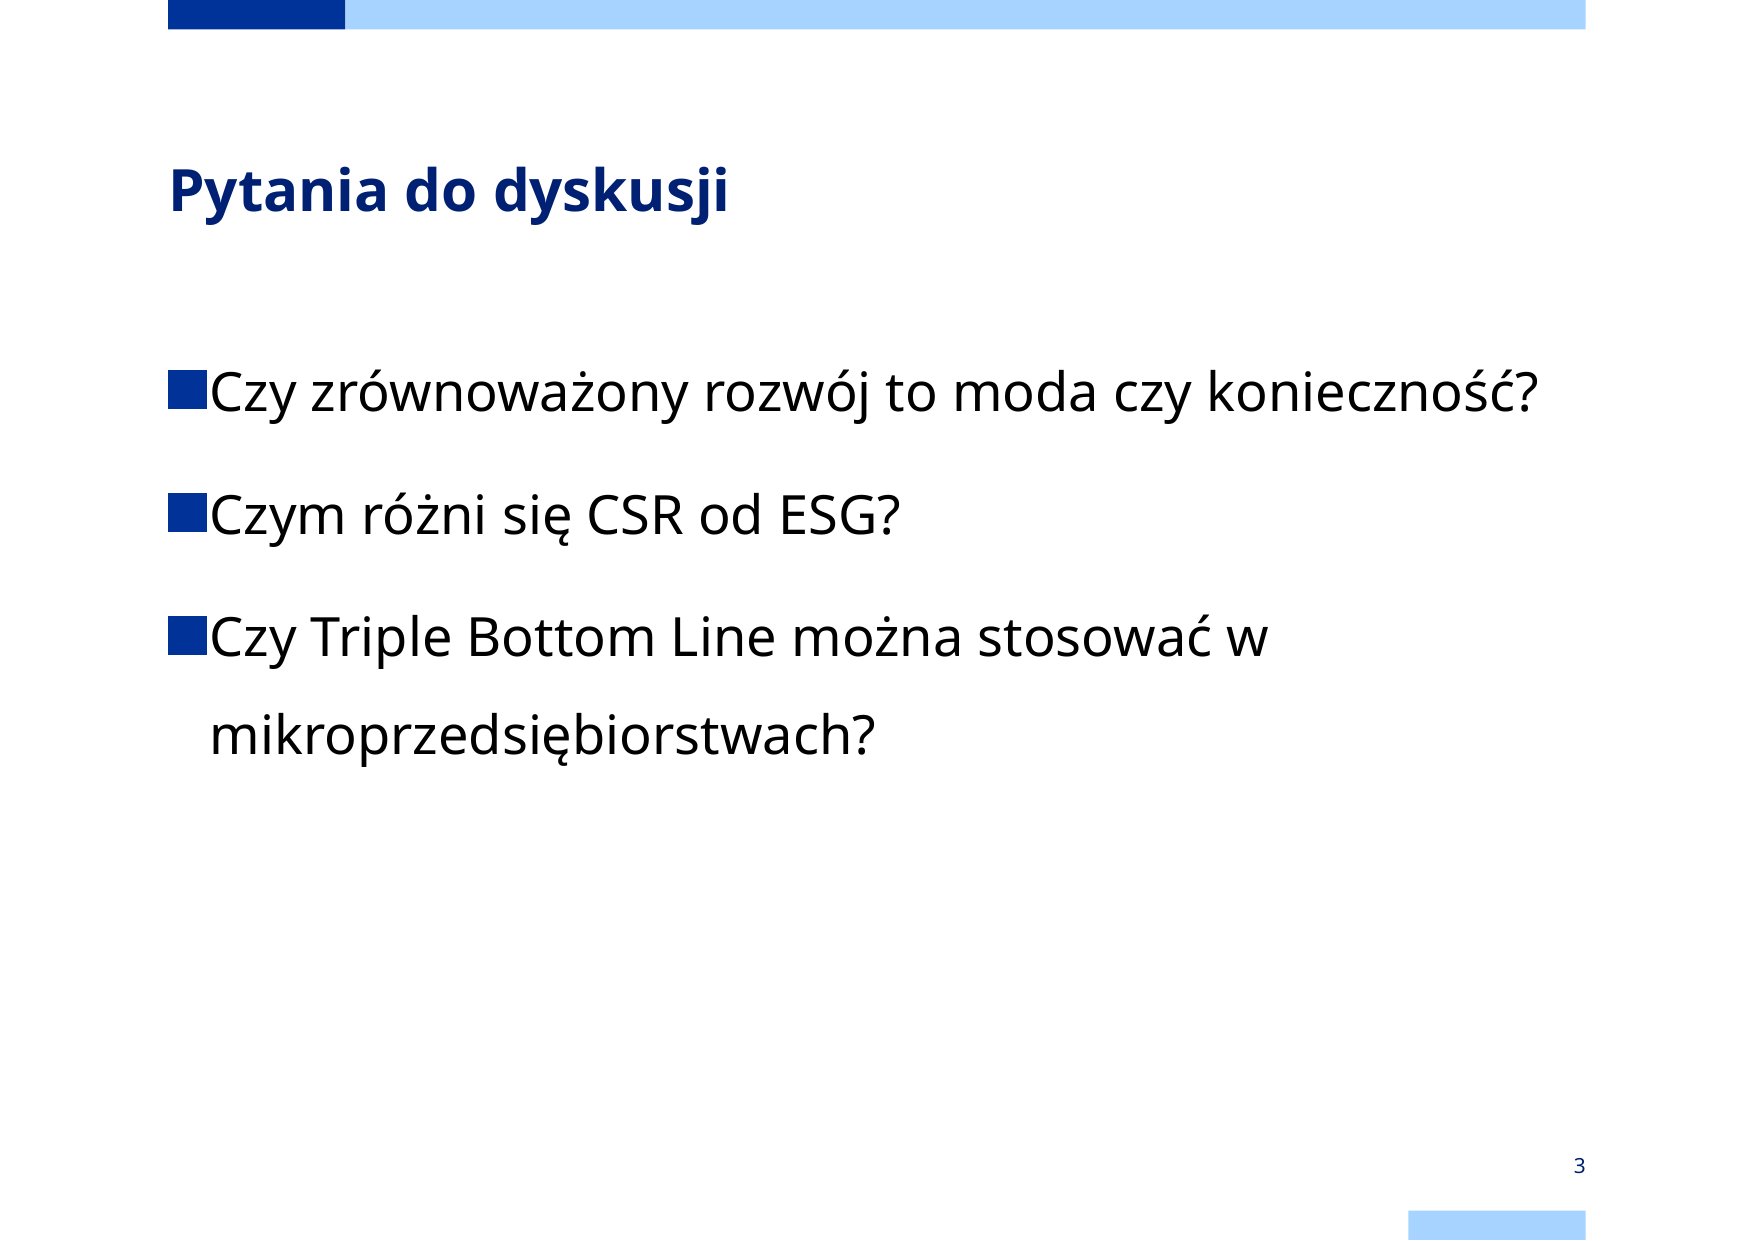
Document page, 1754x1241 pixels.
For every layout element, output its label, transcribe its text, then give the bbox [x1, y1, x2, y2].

list Czy zrównoważony rozwój to moda czy konieczność? Czym różni się CSR od ESG? Czy Triple Bottom Line można stosować w mikroprzedsiębiorstwach? [168, 324, 1586, 1093]
picture [168, 493, 207, 532]
picture [168, 370, 207, 409]
slide_number 3 [1408, 1151, 1586, 1182]
title Pytania do dyskusji [168, 147, 1586, 324]
picture [168, 616, 207, 655]
